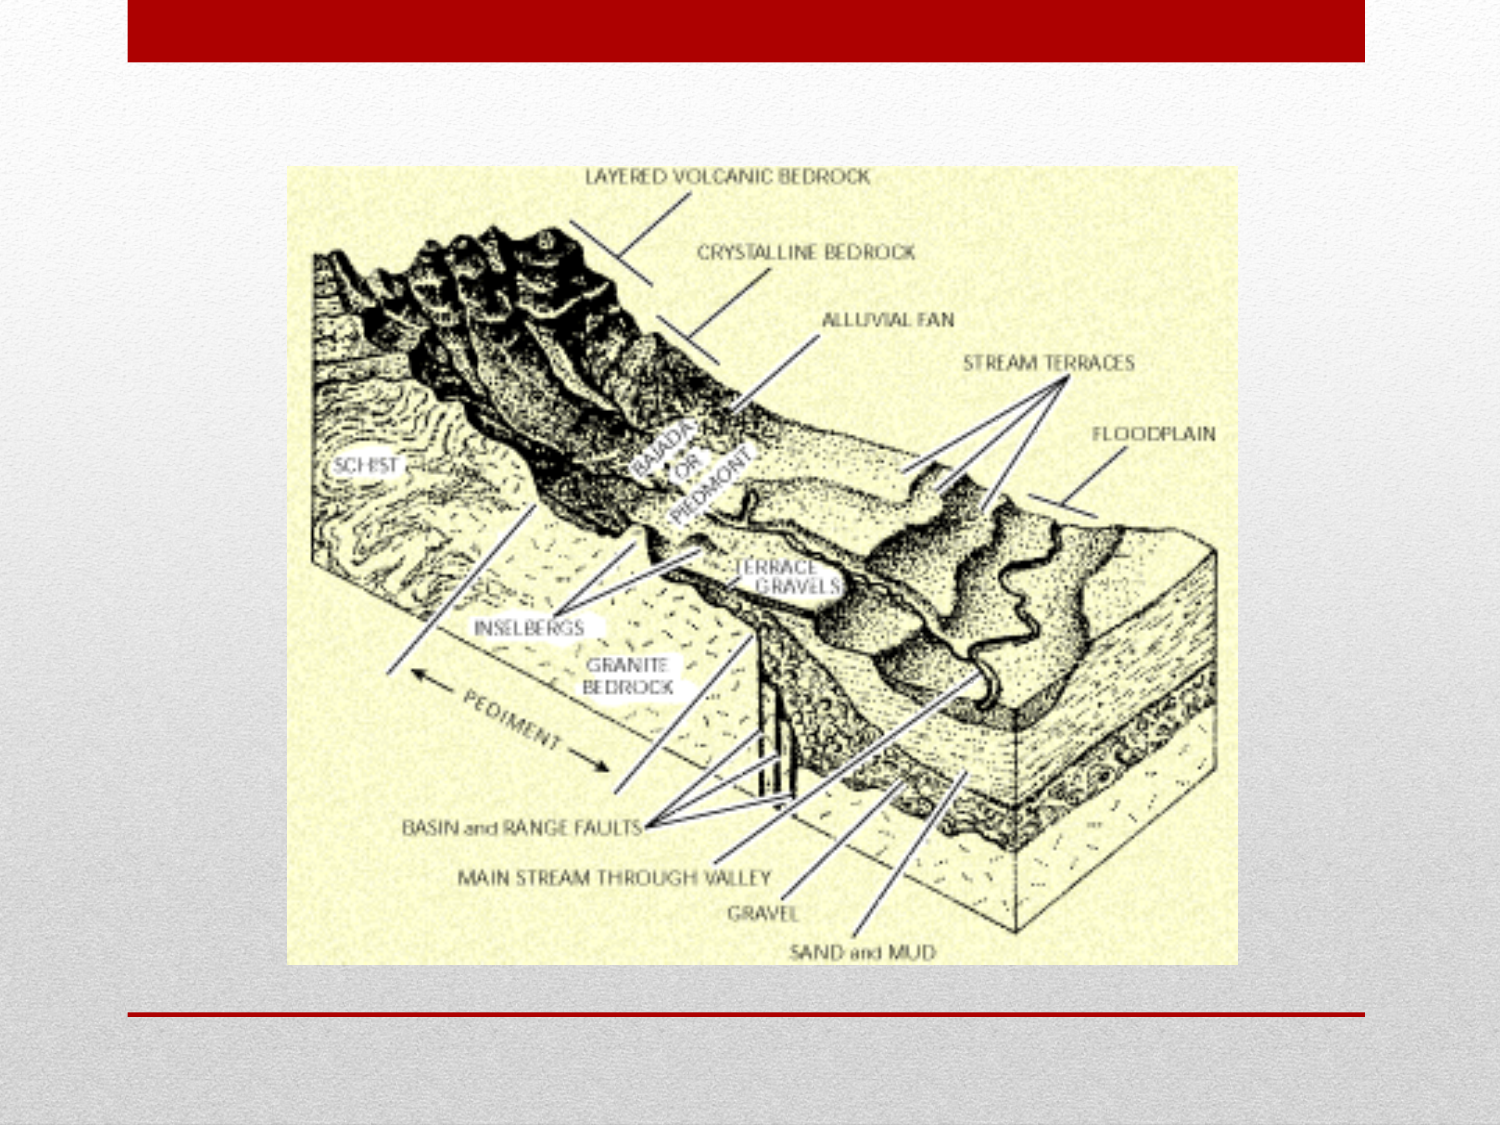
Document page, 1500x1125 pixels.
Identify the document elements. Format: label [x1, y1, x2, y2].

picture [286, 166, 1239, 965]
